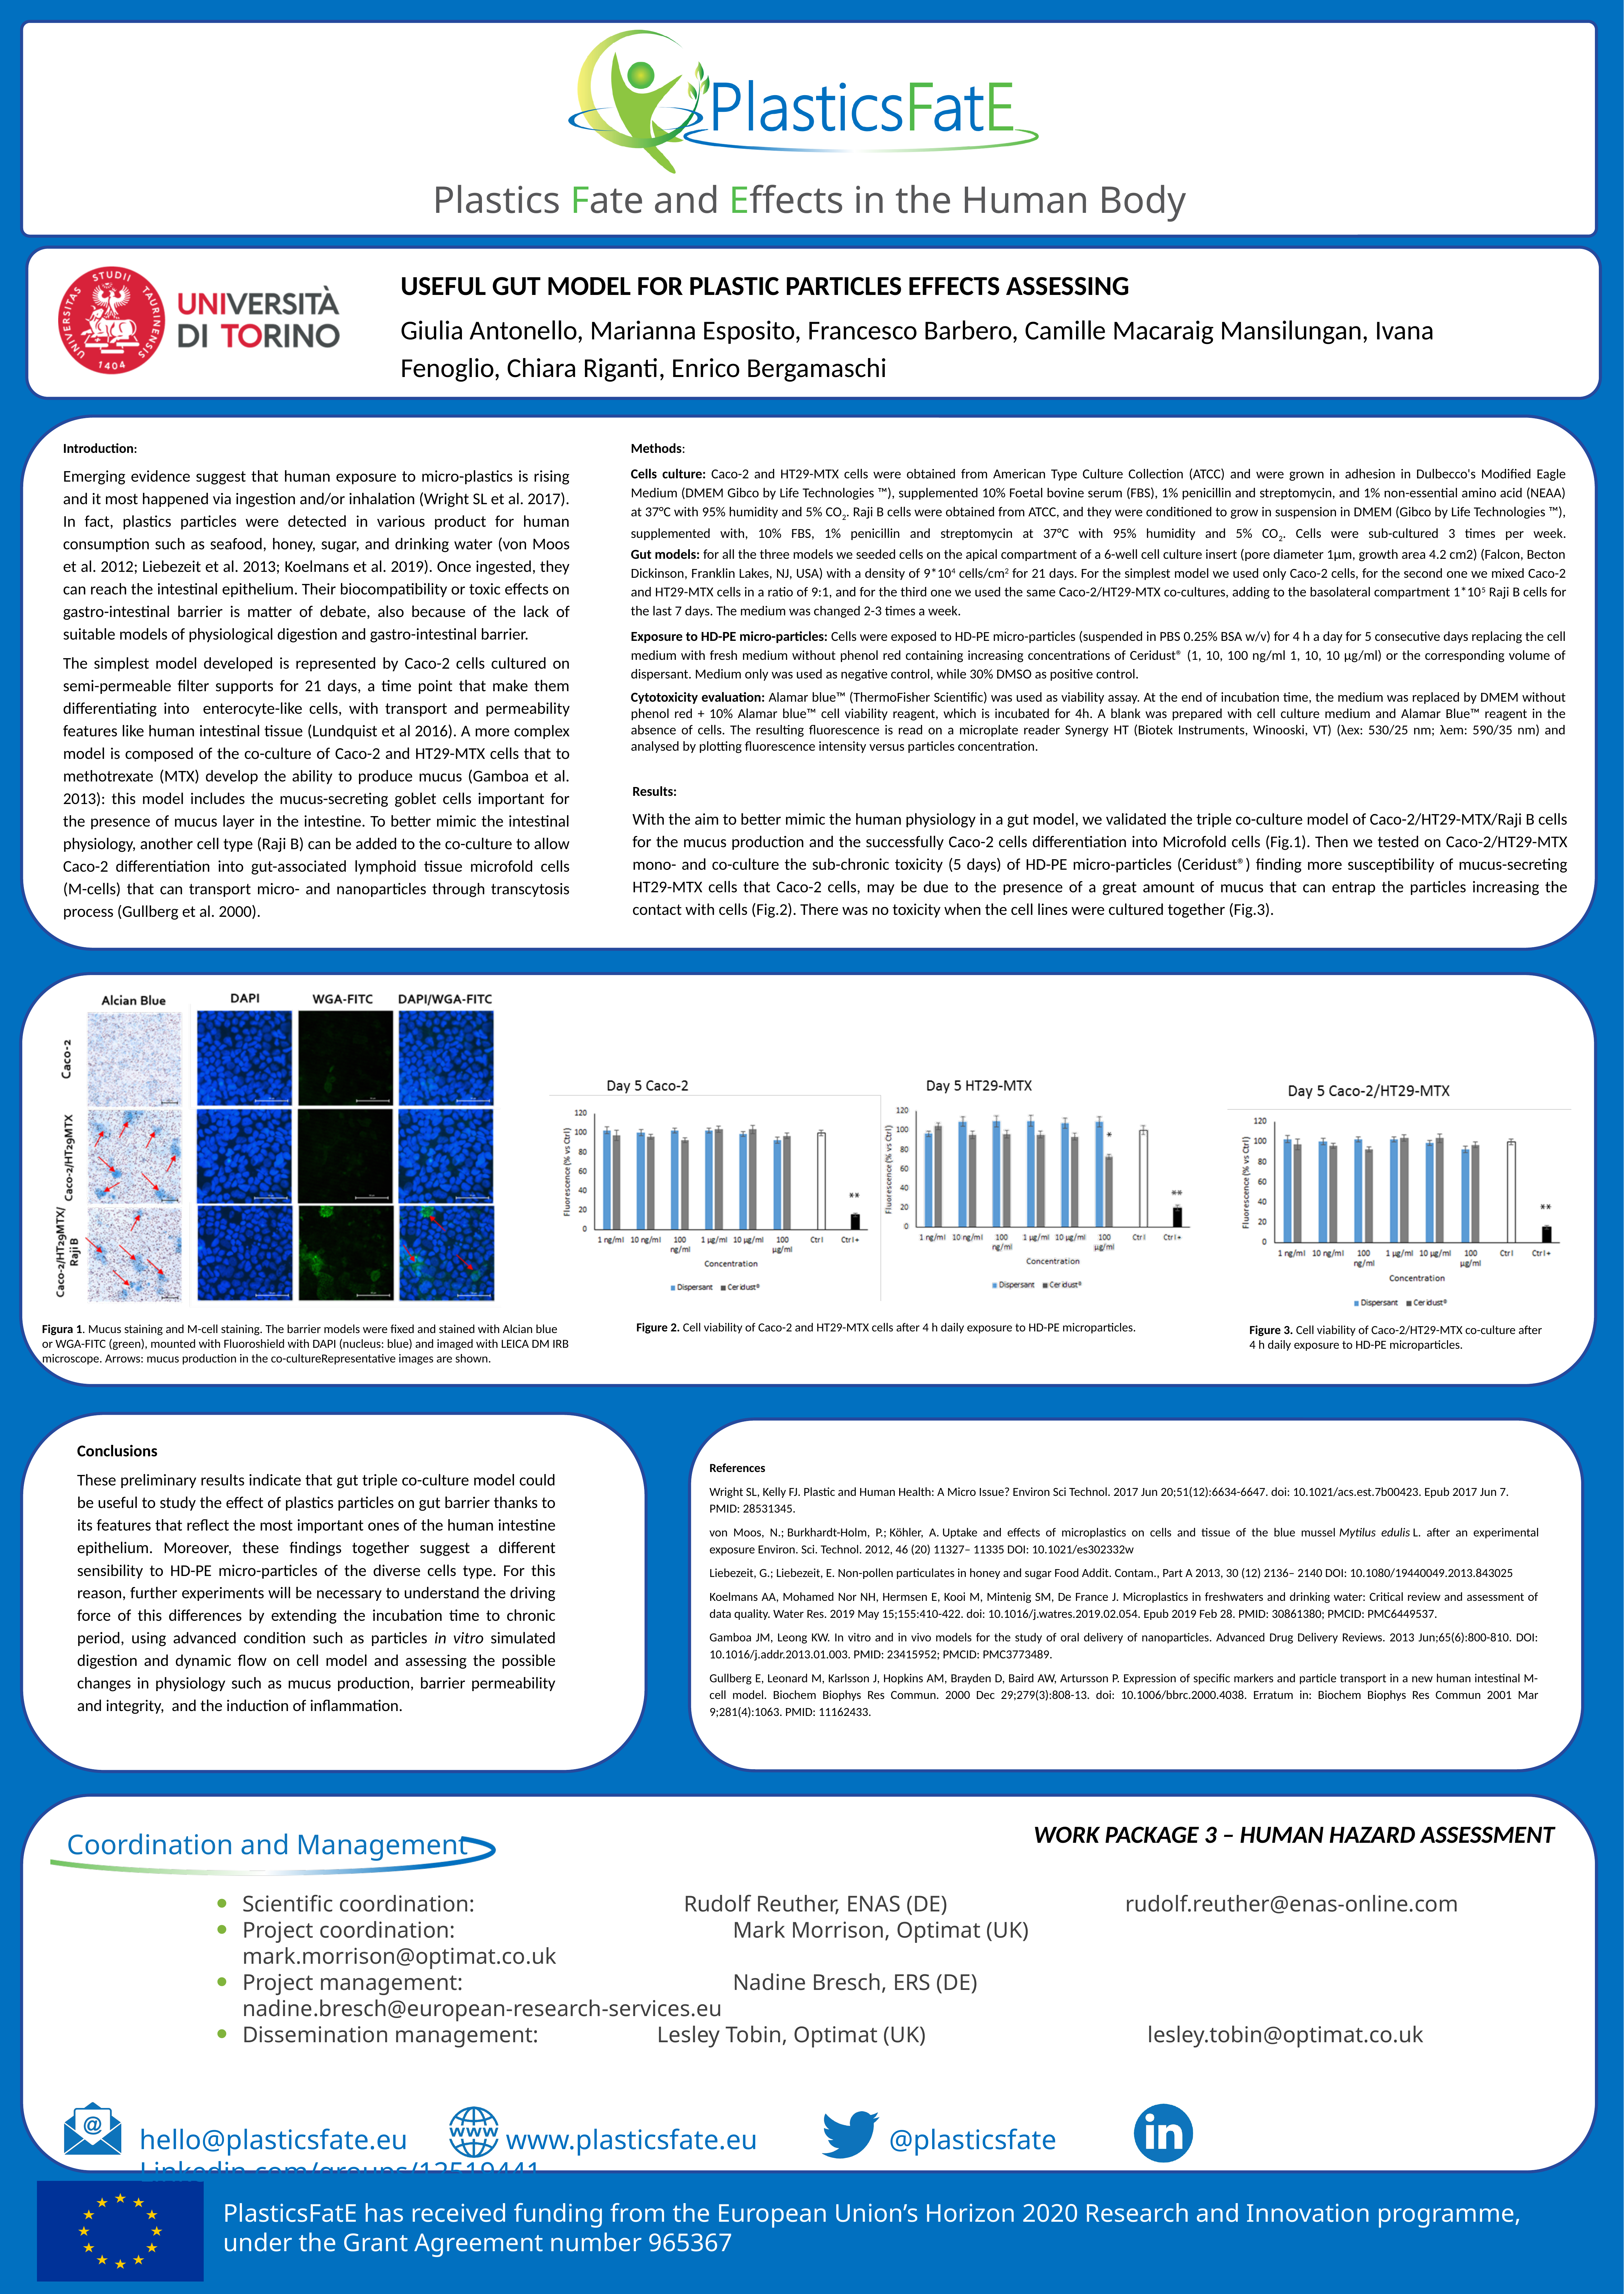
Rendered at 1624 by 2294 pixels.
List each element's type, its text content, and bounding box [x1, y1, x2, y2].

text_box Scientific coordination: Rudolf Reuther, ENAS (DE) rudolf.reuther@enas-online.com Project coordination: Mark Morrison, Optimat (UK) mark.morrison@optimat.co.uk Project management: Nadine Bresch, ERS (DE) nadine.bresch@european-research-services.eu Dissemination management: Lesley Tobin, Optimat (UK) lesley.tobin@optimat.co.uk [211, 1887, 1479, 2049]
text_box Conclusions These preliminary results indicate that gut triple co-culture model could be useful to study the effect of plastics particles on gut barrier thanks to its features that reflect the most important ones of the human intestine epithelium. Moreover, these findings together suggest a different sensibility to HD-PE micro-particles of the diverse cells type. For this reason, further experiments will be necessary to understand the driving force of this differences by extending the incubation time to chronic period, using advanced condition such as particles in vitro simulated digestion and dynamic flow on cell model and assessing the possible changes in physiology such as mucus production, barrier permeability and integrity, and the induction of inflammation. [72, 1434, 561, 1717]
text_box [20, 973, 1596, 1386]
text_box [21, 21, 1597, 174]
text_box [37, 2181, 1583, 2282]
text_box hello@plasticsfate.eu www.plasticsfate.eu @plasticsfate Linkedin.com/groups/12519441 [135, 2120, 1592, 2189]
text_box Figure 3. Cell viability of Caco-2/HT29-MTX co-culture after 4 h daily exposure to HD-PE microparticles. [1244, 1319, 1550, 1354]
picture [50, 1836, 537, 1876]
picture [58, 266, 340, 375]
text_box Results: With the aim to better mimic the human physiology in a gut model, we validated the triple co-culture model of Caco-2/HT29-MTX/Raji B cells for the mucus production and the successfully Caco-2 cells differentiation into Microfold cells (Fig.1). Then we tested on Caco-2/HT29-MTX mono- and co-culture the sub-chronic toxicity (5 days) of HD-PE micro-particles (Ceridust®) finding more susceptibility of mucus-secreting HT29-MTX cells that Caco-2 cells, may be due to the presence of a great amount of mucus that can entrap the particles increasing the contact with cells (Fig.2). There was no toxicity when the cell lines were cultured together (Fig.3). [627, 778, 1573, 921]
picture [50, 986, 501, 1309]
picture [1134, 2104, 1193, 2163]
text_box USEFUL GUT MODEL FOR PLASTIC PARTICLES EFFECTS ASSESSING Giulia Antonello, Marianna Esposito, Francesco Barbero, Camille Macaraig Mansilungan, Ivana Fenoglio, Chiara Riganti, Enrico Bergamaschi [26, 247, 1601, 399]
text_box USEFUL GUT MODEL FOR PLASTIC PARTICLES EFFECTS ASSESSING Giulia Antonello, Marianna Esposito, Francesco Barbero, Camille Macaraig Mansilungan, Ivana Fenoglio, Chiara Riganti, Enrico Bergamaschi [396, 260, 1466, 385]
text_box Figura 1. Mucus staining and M-cell staining. The barrier models were fixed and stained with Alcian blue or WGA-FITC (green), mounted with Fluoroshield with DAPI (nucleus: blue) and imaged with LEICA DM IRB microscope. Arrows: mucus production in the co-cultureRepresentative images are shown. [37, 1318, 575, 1368]
text_box [21, 223, 1597, 237]
text_box [21, 1413, 647, 1772]
text_box [21, 1795, 1597, 2172]
text_box Introduction: Emerging evidence suggest that human exposure to micro-plastics is rising and it most happened via ingestion and/or inhalation (Wright SL et al. 2017). In fact, plastics particles were detected in various product for human consumption such as seafood, honey, sugar, and drinking water (von Moos et al. 2012; Liebezeit et al. 2013; Koelmans et al. 2019). Once ingested, they can reach the intestinal epithelium. Their biocompatibility or toxic effects on gastro-intestinal barrier is matter of debate, also because of the lack of suitable models of physiological digestion and gastro-intestinal barrier. The simplest model developed is represented by Caco-2 cells cultured on semi-permeable filter supports for 21 days, a time point that make them differentiating into enterocyte-like cells, with transport and permeability features like human intestinal tissue (Lundquist et al 2016). A more complex model is composed of the co-culture of Caco-2 and HT29-MTX cells that to methotrexate (MTX) develop the ability to produce mucus (Gamboa et al. 2013): this model includes the mucus-secreting goblet cells important for the presence of mucus layer in the intestine. To better mimic the intestinal physiology, another cell type (Raji B) can be added to the co-culture to allow Caco-2 differentiation into gut-associated lymphoid tissue microfold cells (M-cells) that can transport micro- and nanoparticles through transcytosis process (Gullberg et al. 2000). [58, 434, 575, 923]
text_box Figure 2. Cell viability of Caco-2 and HT29-MTX cells after 4 h daily exposure to HD-PE microparticles. [631, 1317, 1170, 1337]
text_box Plastics Fate and Effects in the Human Body [0, 174, 1619, 223]
text_box Methods: Cells culture: Caco-2 and HT29-MTX cells were obtained from American Type Culture Collection (ATCC) and were grown in adhesion in Dulbecco's Modified Eagle Medium (DMEM Gibco by Life Technologies ™), supplemented 10% Foetal bovine serum (FBS), 1% penicillin and streptomycin, and 1% non-essential amino acid (NEAA) at 37°C with 95% humidity and 5% CO2. Raji B cells were obtained from ATCC, and they were conditioned to grow in suspension in DMEM (Gibco by Life Technologies ™), supplemented with, 10% FBS, 1% penicillin and streptomycin at 37°C with 95% humidity and 5% CO2. Cells were sub-cultured 3 times per week. Gut models: for all the three models we seeded cells on the apical compartment of a 6-well cell culture insert (pore diameter 1µm, growth area 4.2 cm2) (Falcon, Becton Dickinson, Franklin Lakes, NJ, USA) with a density of 9*104 cells/cm2 for 21 days. For the simplest model we used only Caco-2 cells, for the second one we mixed Caco-2 and HT29-MTX cells in a ratio of 9:1, and for the third one we used the same Caco-2/HT29-MTX co-cultures, adding to the basolateral compartment 1*105 Raji B cells for the last 7 days. The medium was changed 2-3 times a week. Exposure to HD-PE micro-particles: Cells were exposed to HD-PE micro-particles (suspended in PBS 0.25% BSA w/v) for 4 h a day for 5 consecutive days replacing the cell medium with fresh medium without phenol red containing increasing concentrations of Ceridust® (1, 10, 100 ng/ml 1, 10, 10 µg/ml) or the corresponding volume of dispersant. Medium only was used as negative control, while 30% DMSO as positive control. Cytotoxicity evaluation: Alamar blue™ (ThermoFisher Scientific) was used as viability assay. At the end of incubation time, the medium was replaced by DMEM without phenol red + 10% Alamar blue™ cell viability reagent, which is incubated for 4h. A blank was prepared with cell culture medium and Alamar Blue™ reagent in the absence of cells. The resulting fluorescence is read on a microplate reader Synergy HT (Biotek Instruments, Winooski, VT) (λex: 530/25 nm; λem: 590/35 nm) and analysed by plotting fluorescence intensity versus particles concentration. [626, 434, 1571, 756]
picture [441, 2100, 506, 2163]
picture [1227, 1076, 1571, 1317]
picture [821, 2102, 880, 2161]
picture [568, 30, 1056, 185]
text_box WORK PACKAGE 3 – HUMAN HAZARD ASSESSMENT [1029, 1816, 1596, 1850]
picture [549, 1071, 1203, 1301]
text_box [689, 1418, 1583, 1771]
text_box References Wright SL, Kelly FJ. Plastic and Human Health: A Micro Issue? Environ Sci Technol. 2017 Jun 20;51(12):6634-6647. doi: 10.1021/acs.est.7b00423. Epub 2017 Jun 7. PMID: 28531345. von Moos, N.; Burkhardt-Holm, P.; Köhler, A. Uptake and effects of microplastics on cells and tissue of the blue mussel Mytilus edulis L. after an experimental exposure Environ. Sci. Technol. 2012, 46 (20) 11327– 11335 DOI: 10.1021/es302332w Liebezeit, G.; Liebezeit, E. Non-pollen particulates in honey and sugar Food Addit. Contam., Part A 2013, 30 (12) 2136– 2140 DOI: 10.1080/19440049.2013.843025 Koelmans AA, Mohamed Nor NH, Hermsen E, Kooi M, Mintenig SM, De France J. Microplastics in freshwaters and drinking water: Critical review and assessment of data quality. Water Res. 2019 May 15;155:410-422. doi: 10.1016/j.watres.2019.02.054. Epub 2019 Feb 28. PMID: 30861380; PMCID: PMC6449537. Gamboa JM, Leong KW. In vitro and in vivo models for the study of oral delivery of nanoparticles. Advanced Drug Delivery Reviews. 2013 Jun;65(6):800-810. DOI: 10.1016/j.addr.2013.01.003. PMID: 23415952; PMCID: PMC3773489. Gullberg E, Leonard M, Karlsson J, Hopkins AM, Brayden D, Baird AW, Artursson P. Expression of specific markers and particle transport in a new human intestinal M-cell model. Biochem Biophys Res Commun. 2000 Dec 29;279(3):808-13. doi: 10.1006/bbrc.2000.4038. Erratum in: Biochem Biophys Res Commun 2001 Mar 9;281(4):1063. PMID: 11162433. [705, 1455, 1544, 1721]
text_box [21, 416, 1597, 950]
picture [63, 2099, 122, 2158]
text_box Coordination and Management [57, 1813, 1545, 2030]
